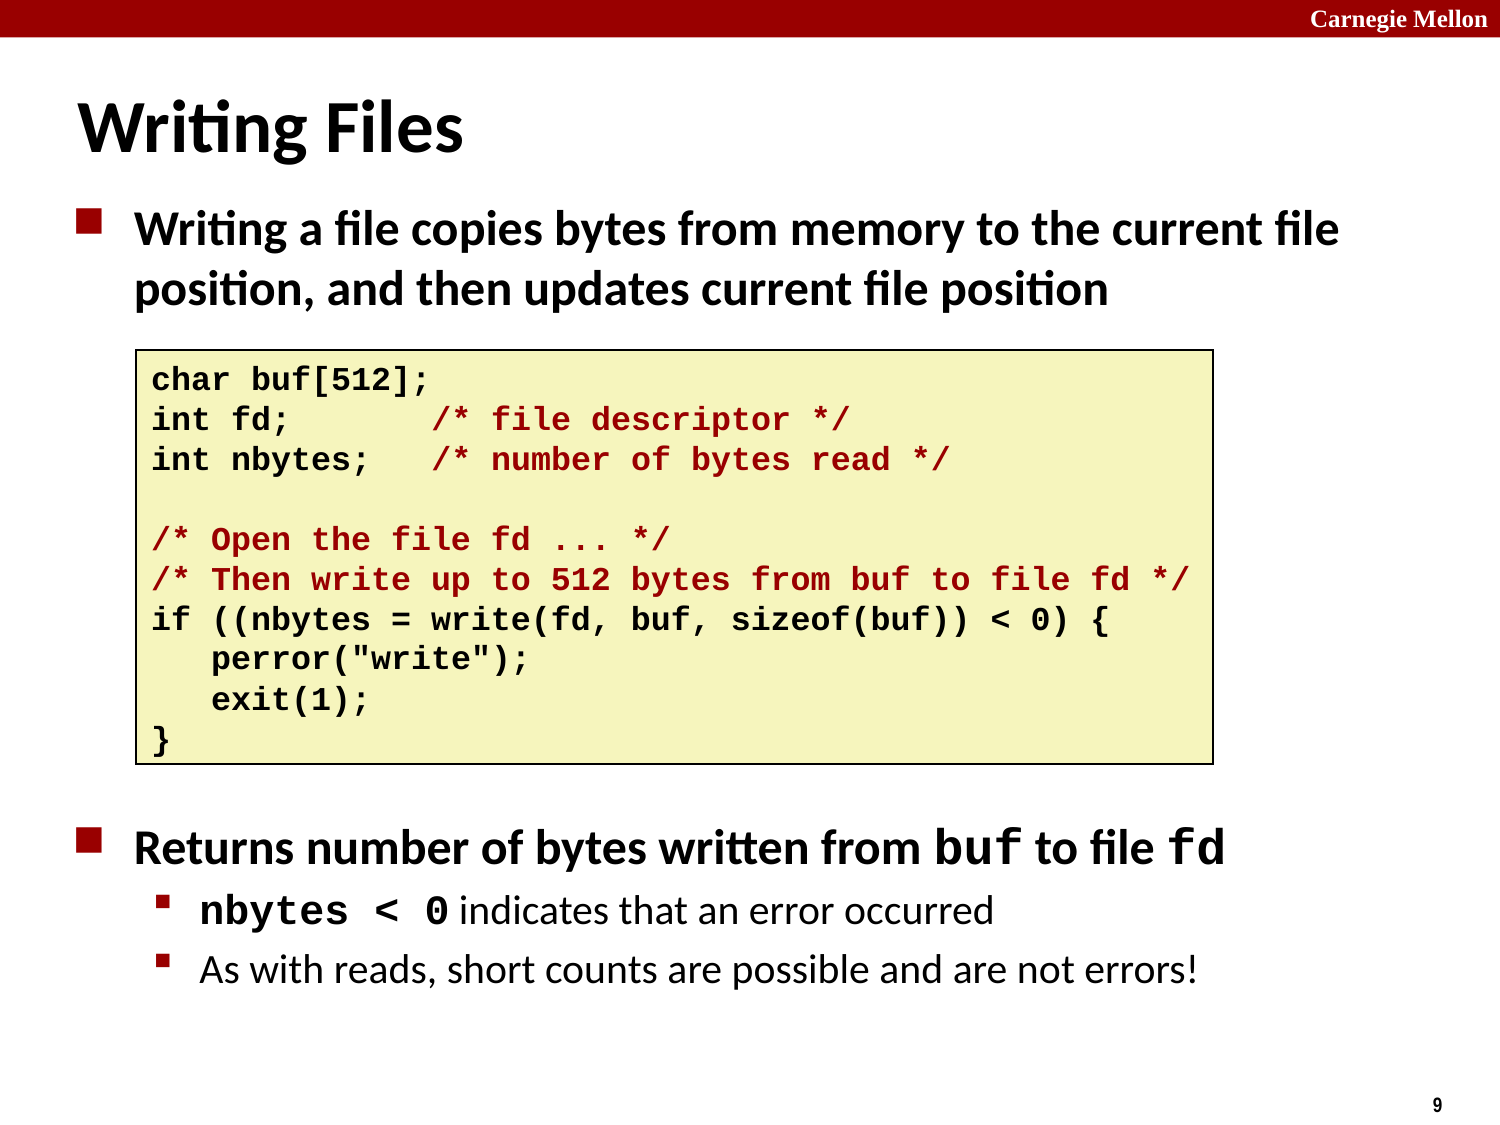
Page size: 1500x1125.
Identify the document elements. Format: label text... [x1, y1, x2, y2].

title Writing Files [62, 74, 1151, 170]
text_box char buf[512]; int fd; /* file descriptor */ int nbytes; /* number of bytes read */ /* Open the file fd ... */ /* Then write up to 512 bytes from buf to file fd */ if ((nbytes = write(fd, buf, sizeof(buf)) < 0) { perror("write"); exit(1); } [136, 349, 1214, 764]
list Writing a file copies bytes from memory to the current file position, and then updates current file position Returns number of bytes written from buf to file fd nbytes < 0 indicates that an error occurred As with reads, short counts are possible and are not errors! [62, 187, 1466, 1101]
